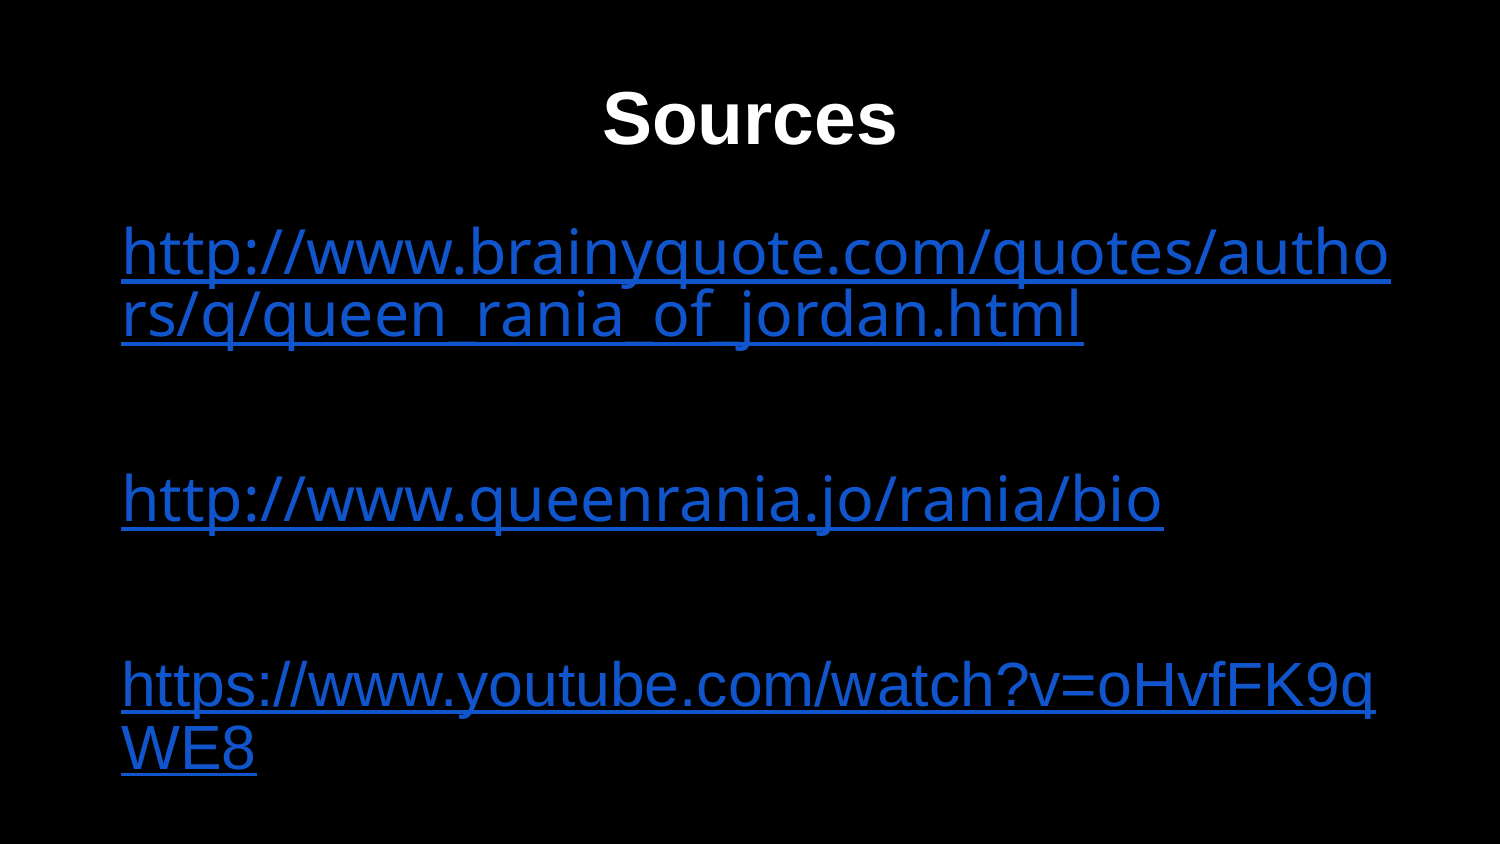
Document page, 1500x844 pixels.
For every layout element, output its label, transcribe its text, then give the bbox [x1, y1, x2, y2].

list http://www.brainyquote.com/quotes/authors/q/queen_rania_of_jordan.html http://www.queenrania.jo/rania/bio https://www.youtube.com/watch?v=oHvfFK9qWE8 [75, 196, 1425, 808]
title Sources [75, 33, 1425, 175]
